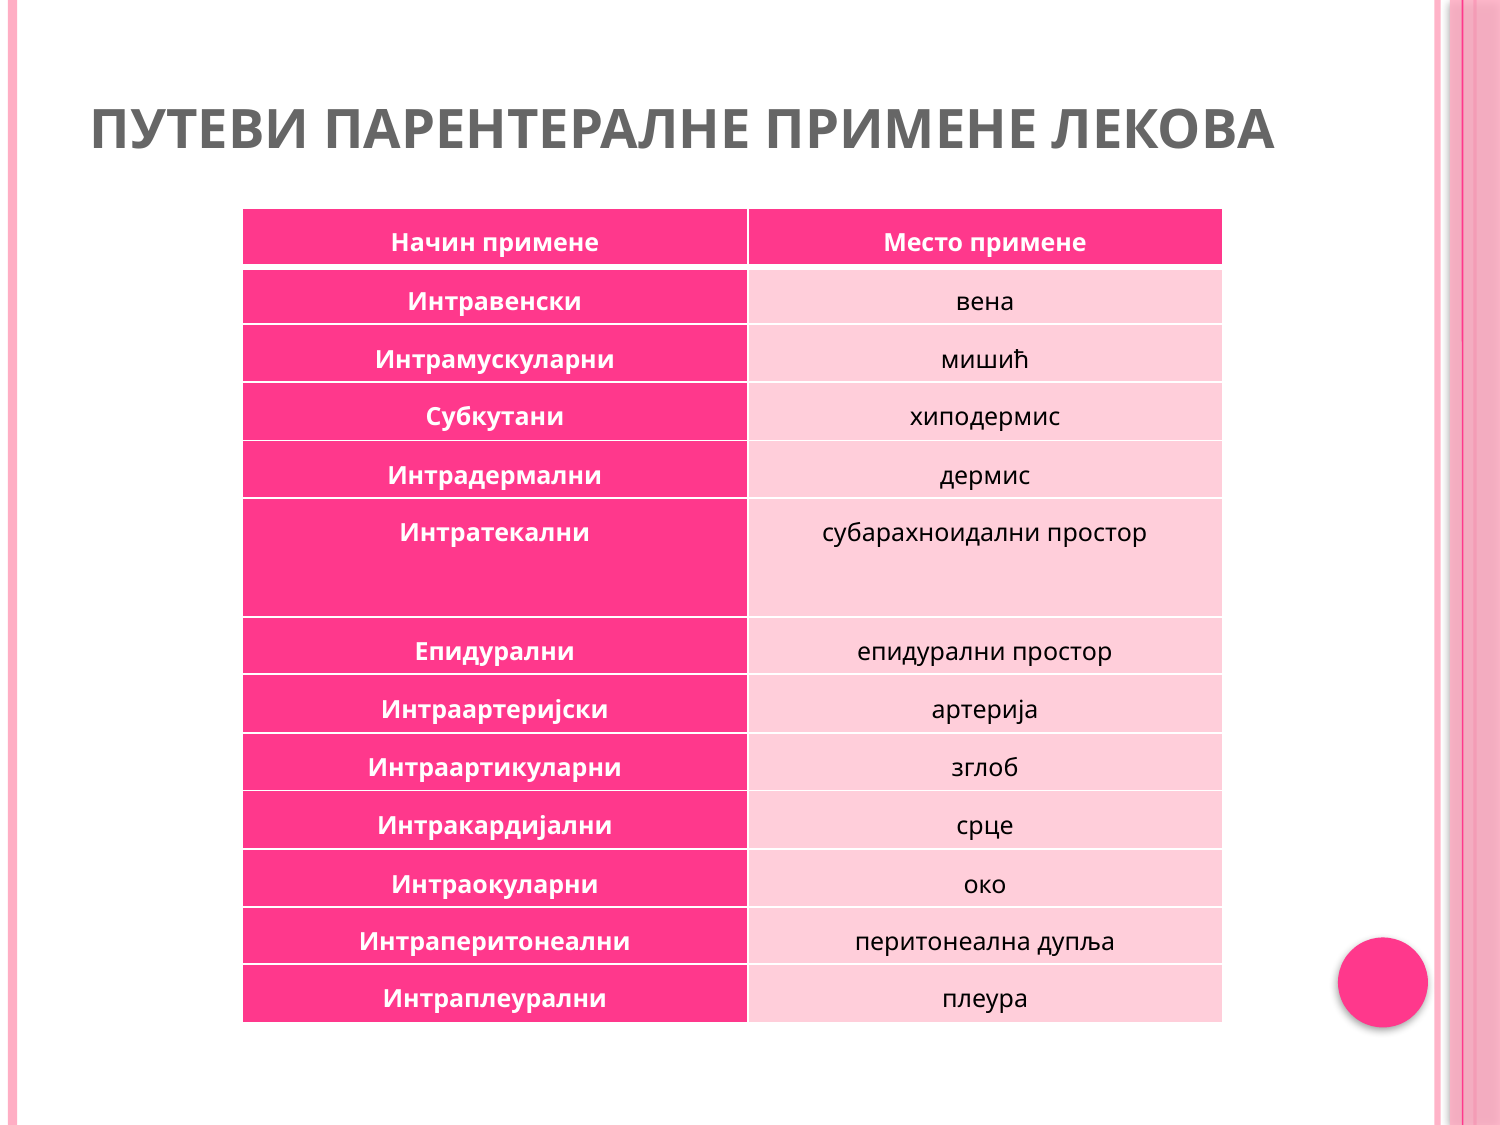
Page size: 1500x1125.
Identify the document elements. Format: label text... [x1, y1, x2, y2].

table_cell Интраперитонеални [243, 908, 747, 963]
table_cell мишић [749, 325, 1222, 381]
table_cell вена [749, 270, 1222, 323]
table_header Место примене [749, 209, 1222, 264]
table_cell Интраартикуларни [243, 734, 747, 790]
table_cell зглоб [749, 734, 1222, 790]
table_cell срце [749, 791, 1222, 848]
table_cell Интраокуларни [243, 850, 747, 906]
table_cell артерија [749, 675, 1222, 732]
table_cell дермис [749, 441, 1222, 497]
table_cell Интраартеријски [243, 675, 747, 732]
table_cell Интракардијални [243, 791, 747, 848]
table_cell Интраплеурални [243, 965, 747, 1022]
table_cell Епидурални [243, 618, 747, 673]
table_cell око [749, 850, 1222, 906]
table_cell Интрадермални [243, 441, 747, 497]
table_cell плеура [749, 965, 1222, 1022]
table_cell Субкутани [243, 383, 747, 440]
table_cell Интравенски [243, 270, 747, 323]
table_cell Интрамускуларни [243, 325, 747, 381]
table_cell епидурални простор [749, 618, 1222, 673]
table_cell субарахноидални простор [749, 499, 1222, 616]
table_header Начин примене [243, 209, 747, 264]
table_cell хиподермис [749, 383, 1222, 440]
table_cell Интратекални [243, 499, 747, 616]
table_cell перитонеална дупља [749, 908, 1222, 963]
title Путеви парентералне примене лекова [75, 45, 1300, 233]
